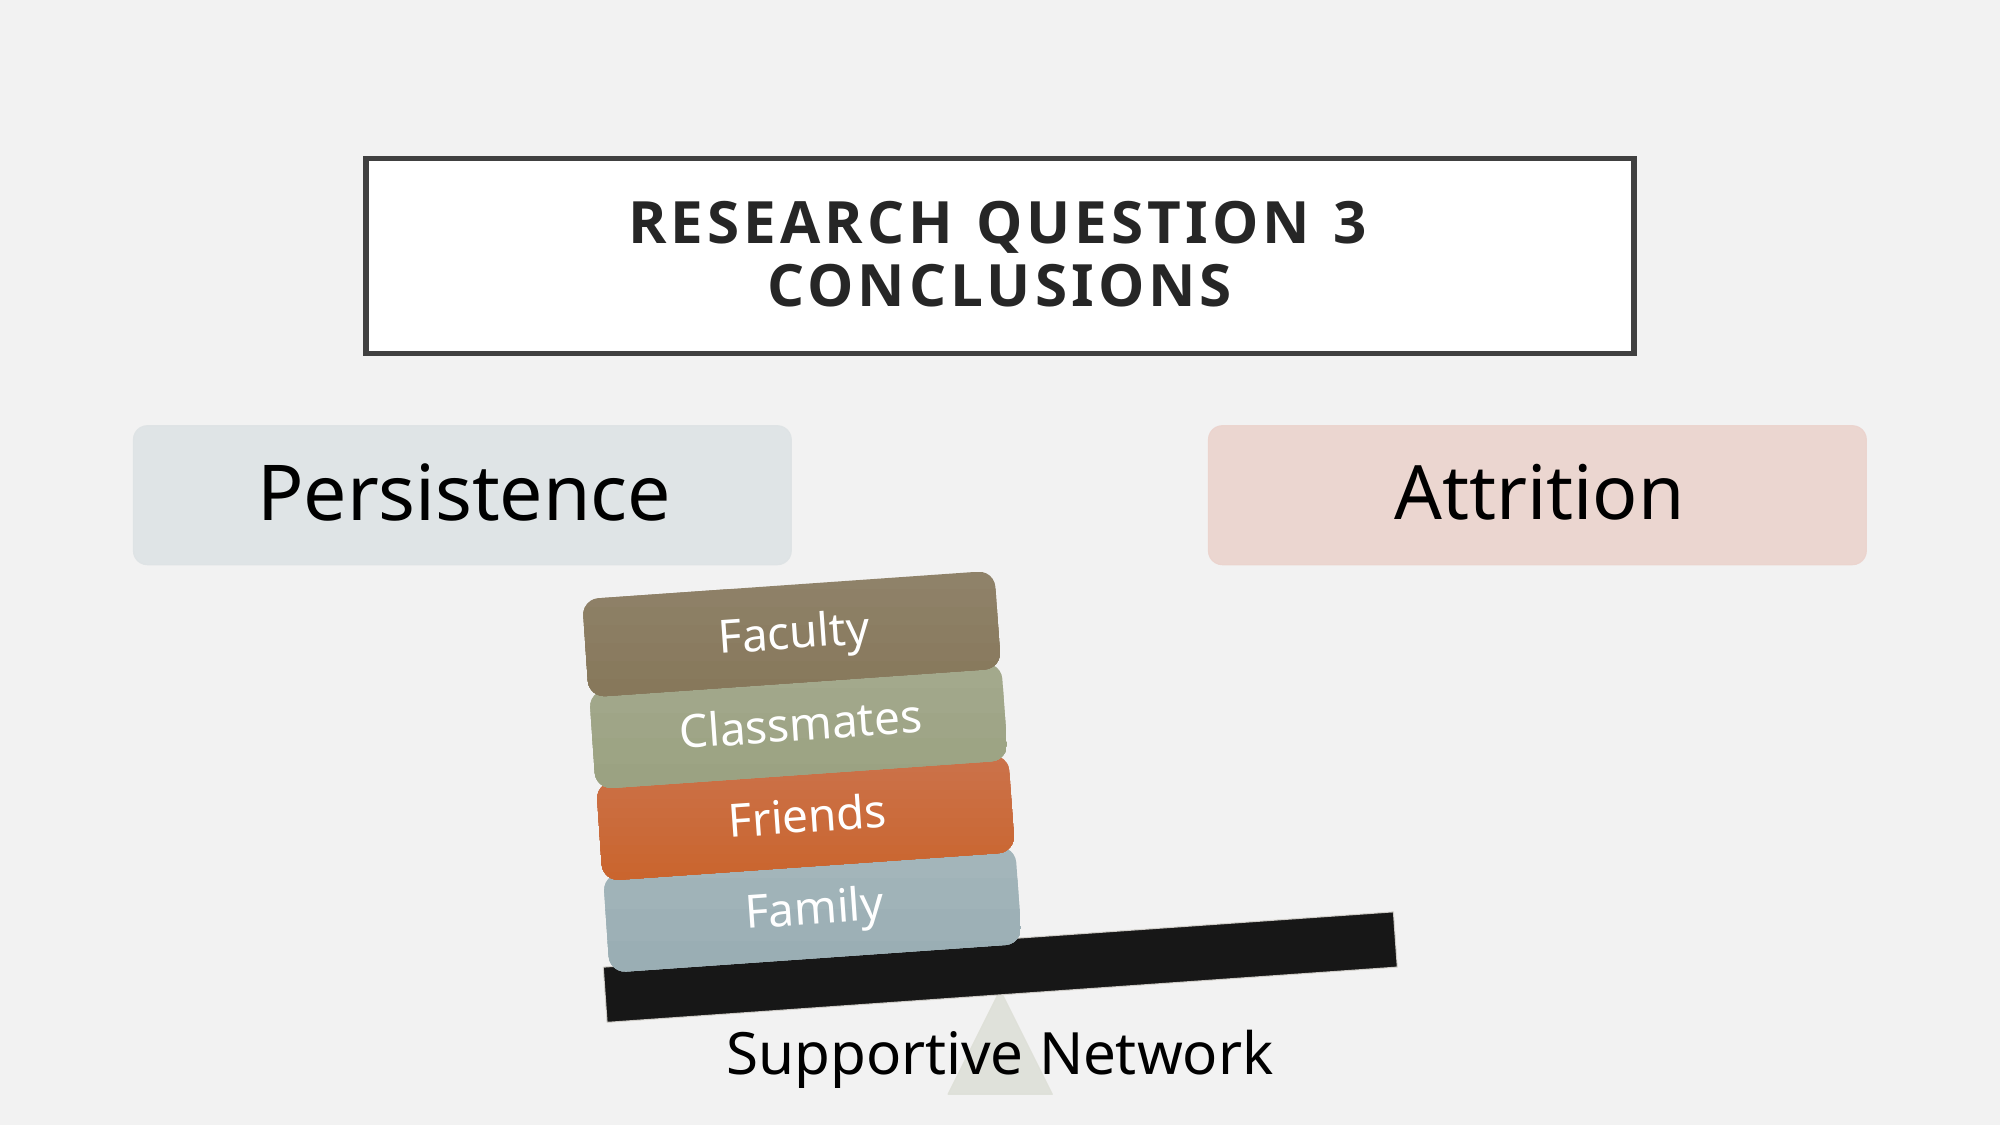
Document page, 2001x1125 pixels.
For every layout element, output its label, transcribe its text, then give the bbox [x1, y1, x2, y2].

title Research question 3 conclusions [363, 156, 1637, 356]
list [47, 398, 1954, 1095]
